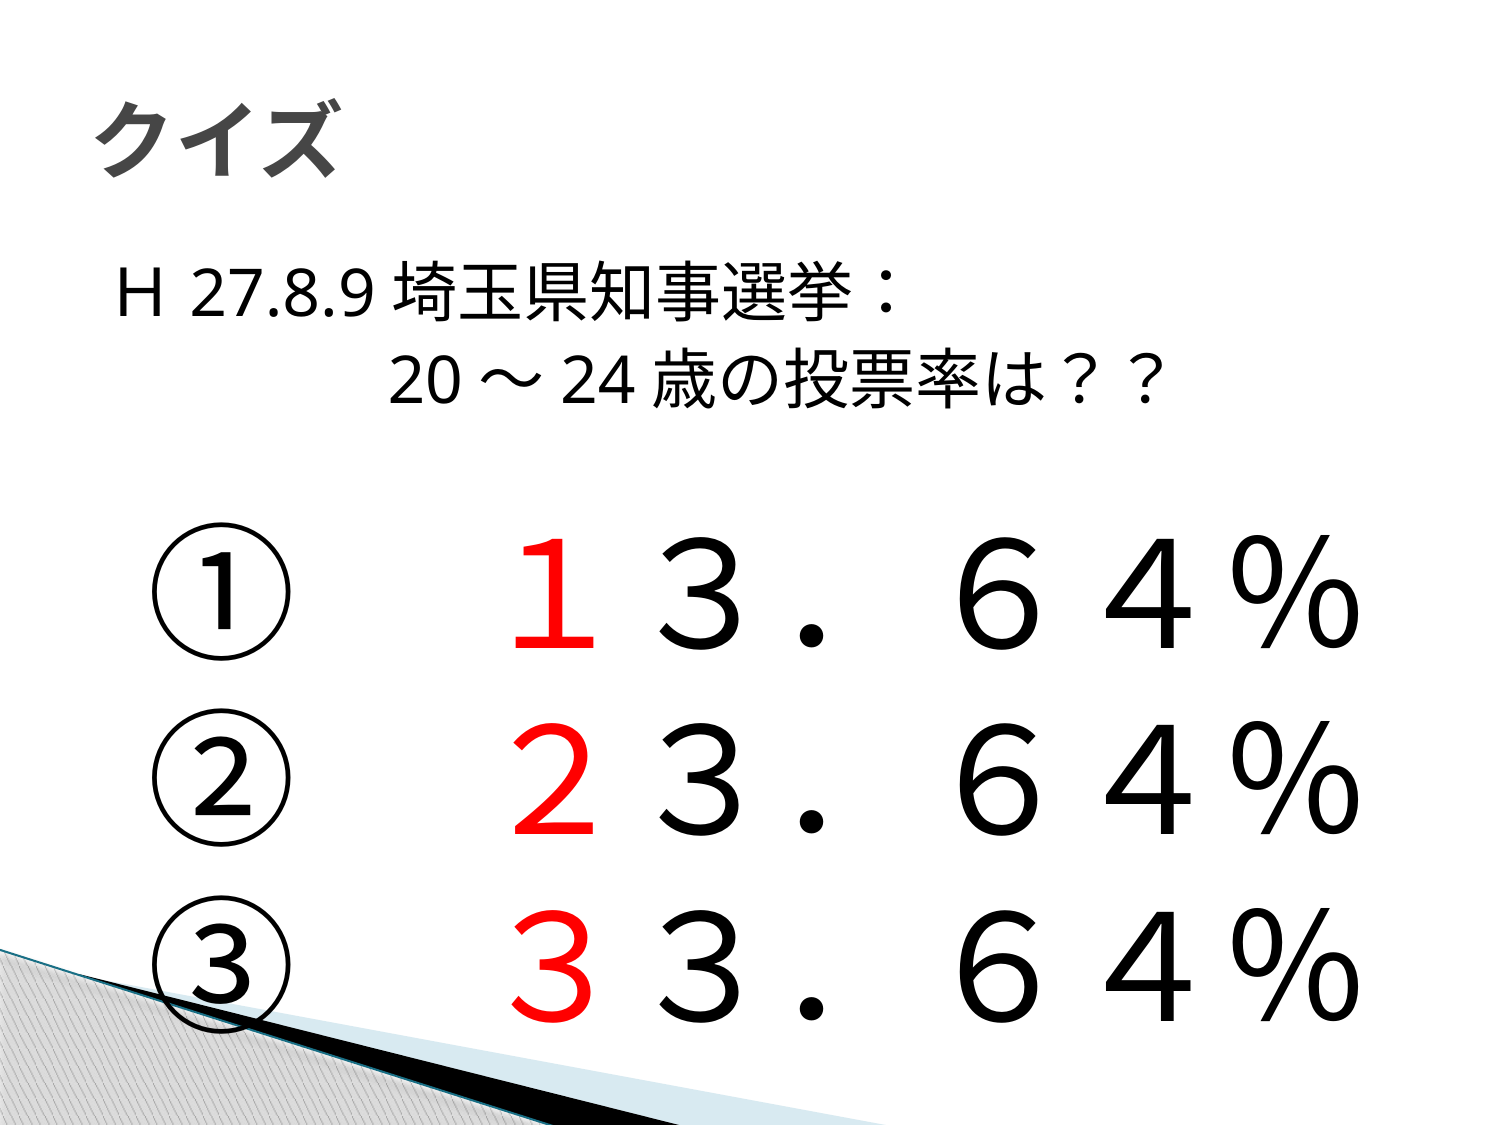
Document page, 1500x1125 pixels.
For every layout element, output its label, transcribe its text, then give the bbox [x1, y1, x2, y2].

list Ｈ27.8.9埼玉県知事選挙： 20～24歳の投票率は？？ ① １３．６４％ ② ２３．６４％ ③ ３３．６４％ [75, 242, 1425, 1059]
title クイズ [75, 45, 1425, 233]
